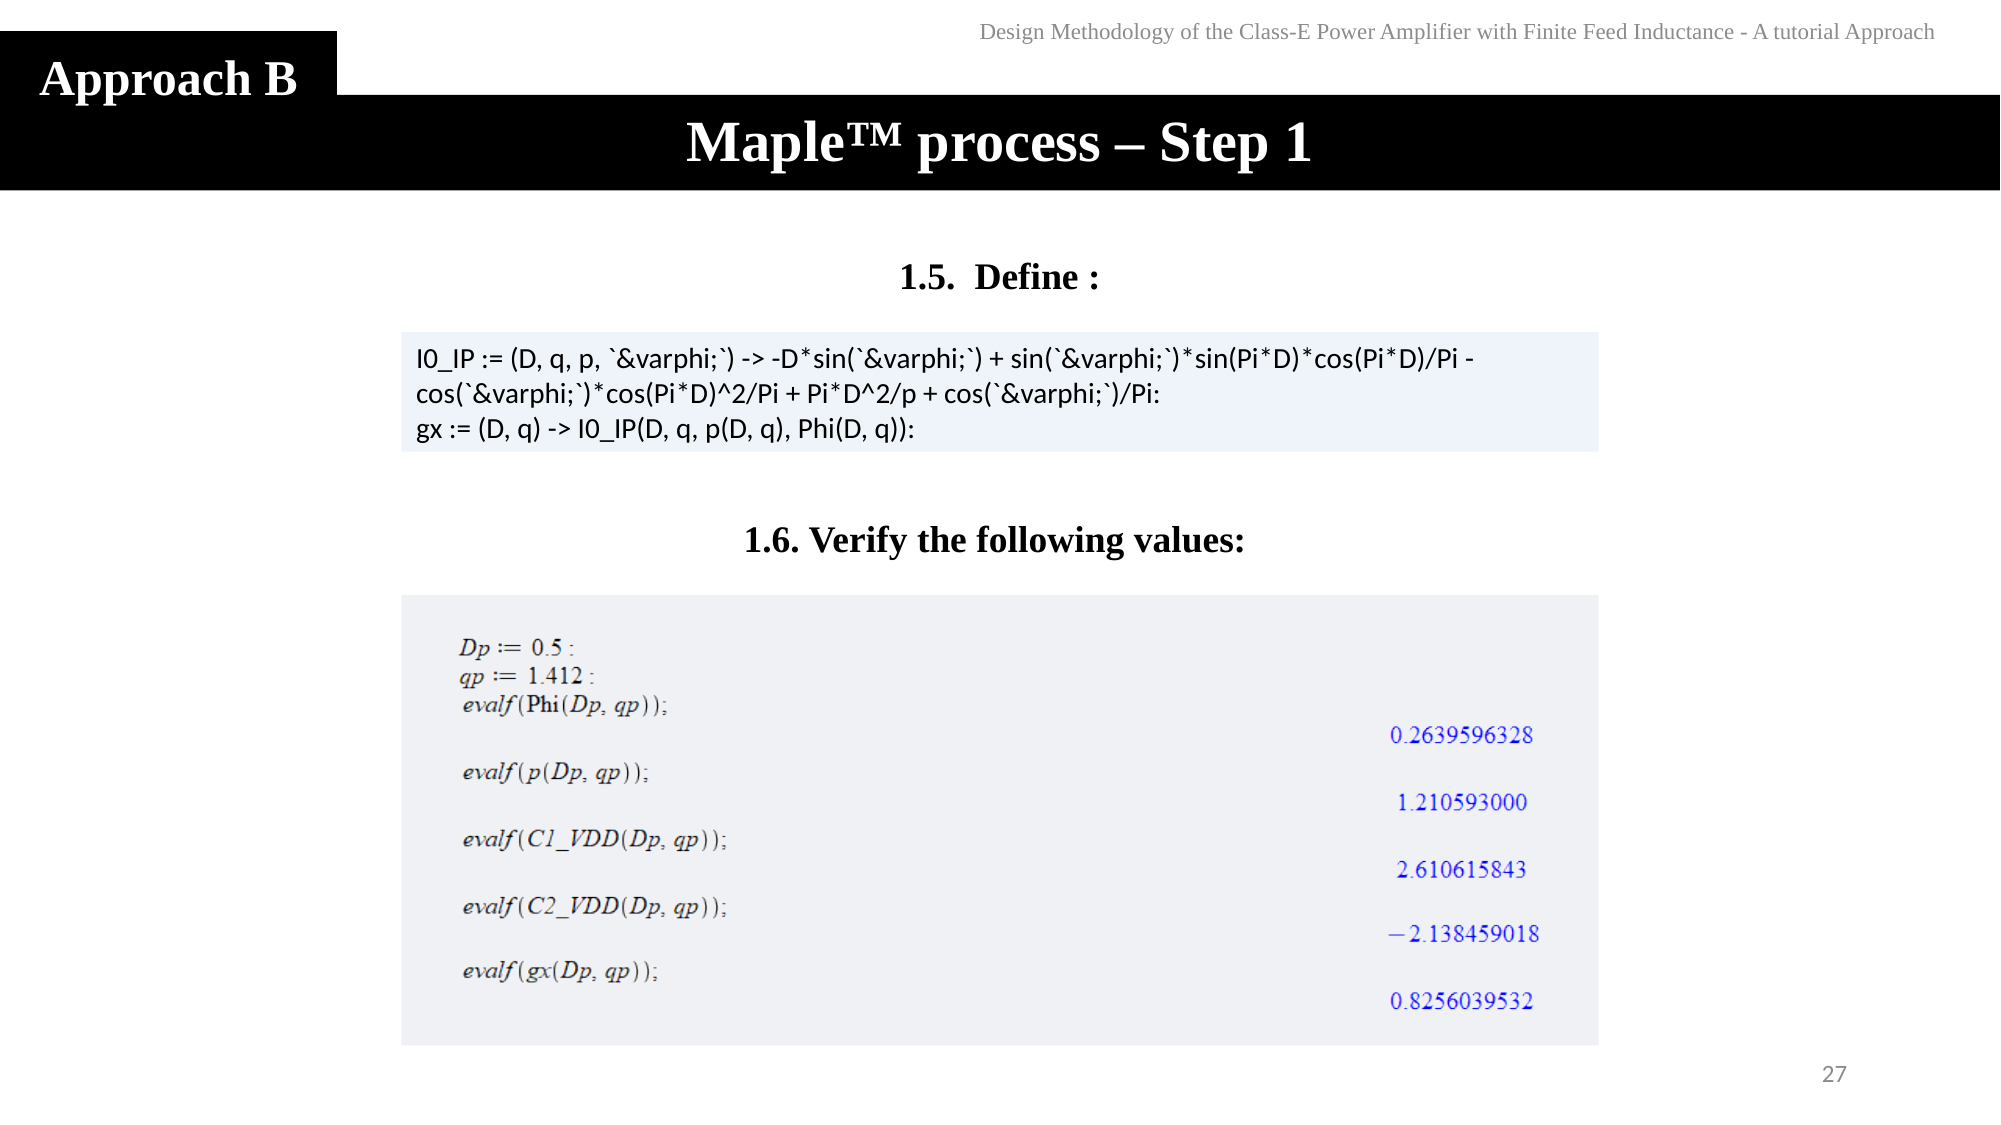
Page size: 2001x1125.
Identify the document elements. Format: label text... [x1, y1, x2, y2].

text_box 1.6. Verify the following values: [568, 507, 1432, 568]
text_box [400, 594, 1600, 1046]
title Maple™ process – Step 1 [0, 94, 2000, 191]
footer Design Methodology of the Class-E Power Amplifier with Finite Feed Inductance - A tutorial Approach [916, 0, 2000, 61]
picture [452, 631, 1548, 1019]
text_box I0_IP := (D, q, p, `&varphi;`) -> -D*sin(`&varphi;`) + sin(`&varphi;`)*sin(Pi*D)*cos(Pi*D)/Pi - cos(`&varphi;`)*cos(Pi*D)^2/Pi + Pi*D^2/p + cos(`&varphi;`)/Pi: gx := (D, q) -> I0_IP(D, q, p(D, q), Phi(D, q)): [401, 332, 1599, 452]
text_box Approach B [0, 31, 337, 127]
slide_number 27 [1412, 1042, 1863, 1103]
